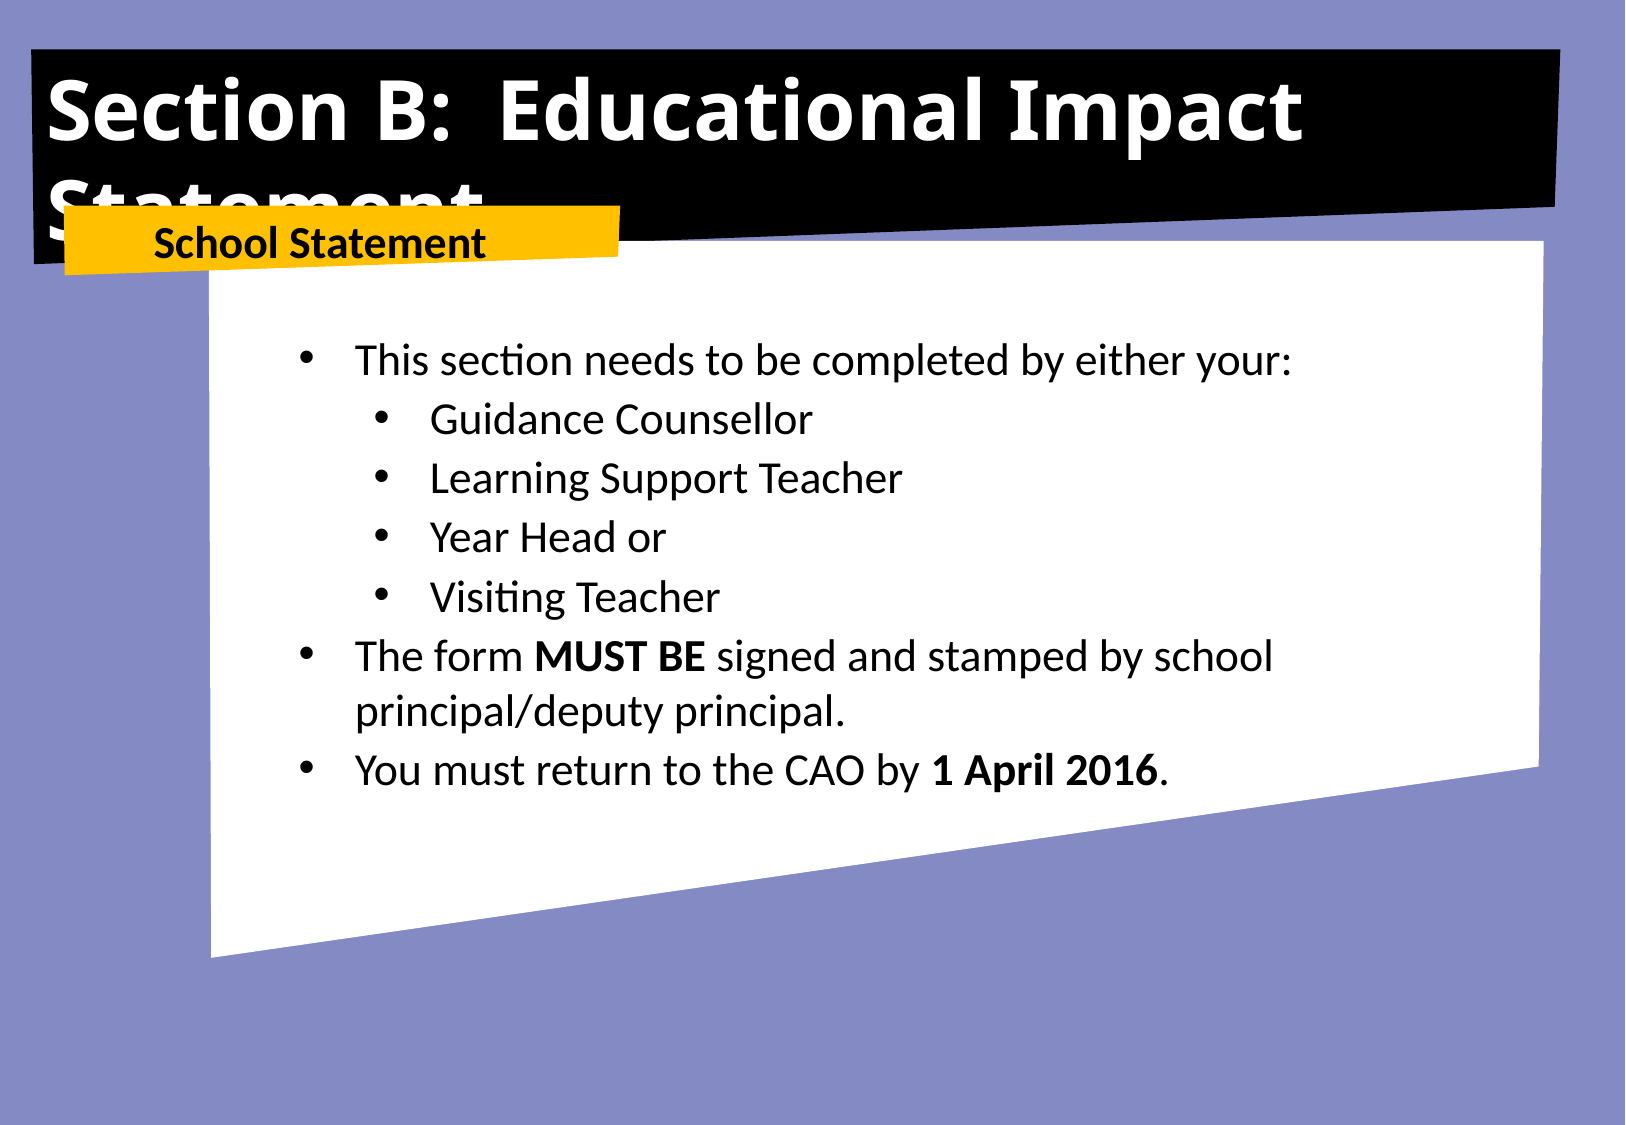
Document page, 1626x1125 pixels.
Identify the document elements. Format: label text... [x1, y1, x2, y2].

text_box [91, 314, 1544, 1032]
text_box Section B: Educational Impact Statement [31, 49, 1561, 265]
text_box School Statement [63, 205, 621, 276]
text_box This section needs to be completed by either your: Guidance Counsellor Learning Support Teacher Year Head or Visiting Teacher The form MUST BE signed and stamped by school principal/deputy principal. You must return to the CAO by 1 April 2016. [208, 240, 1544, 958]
